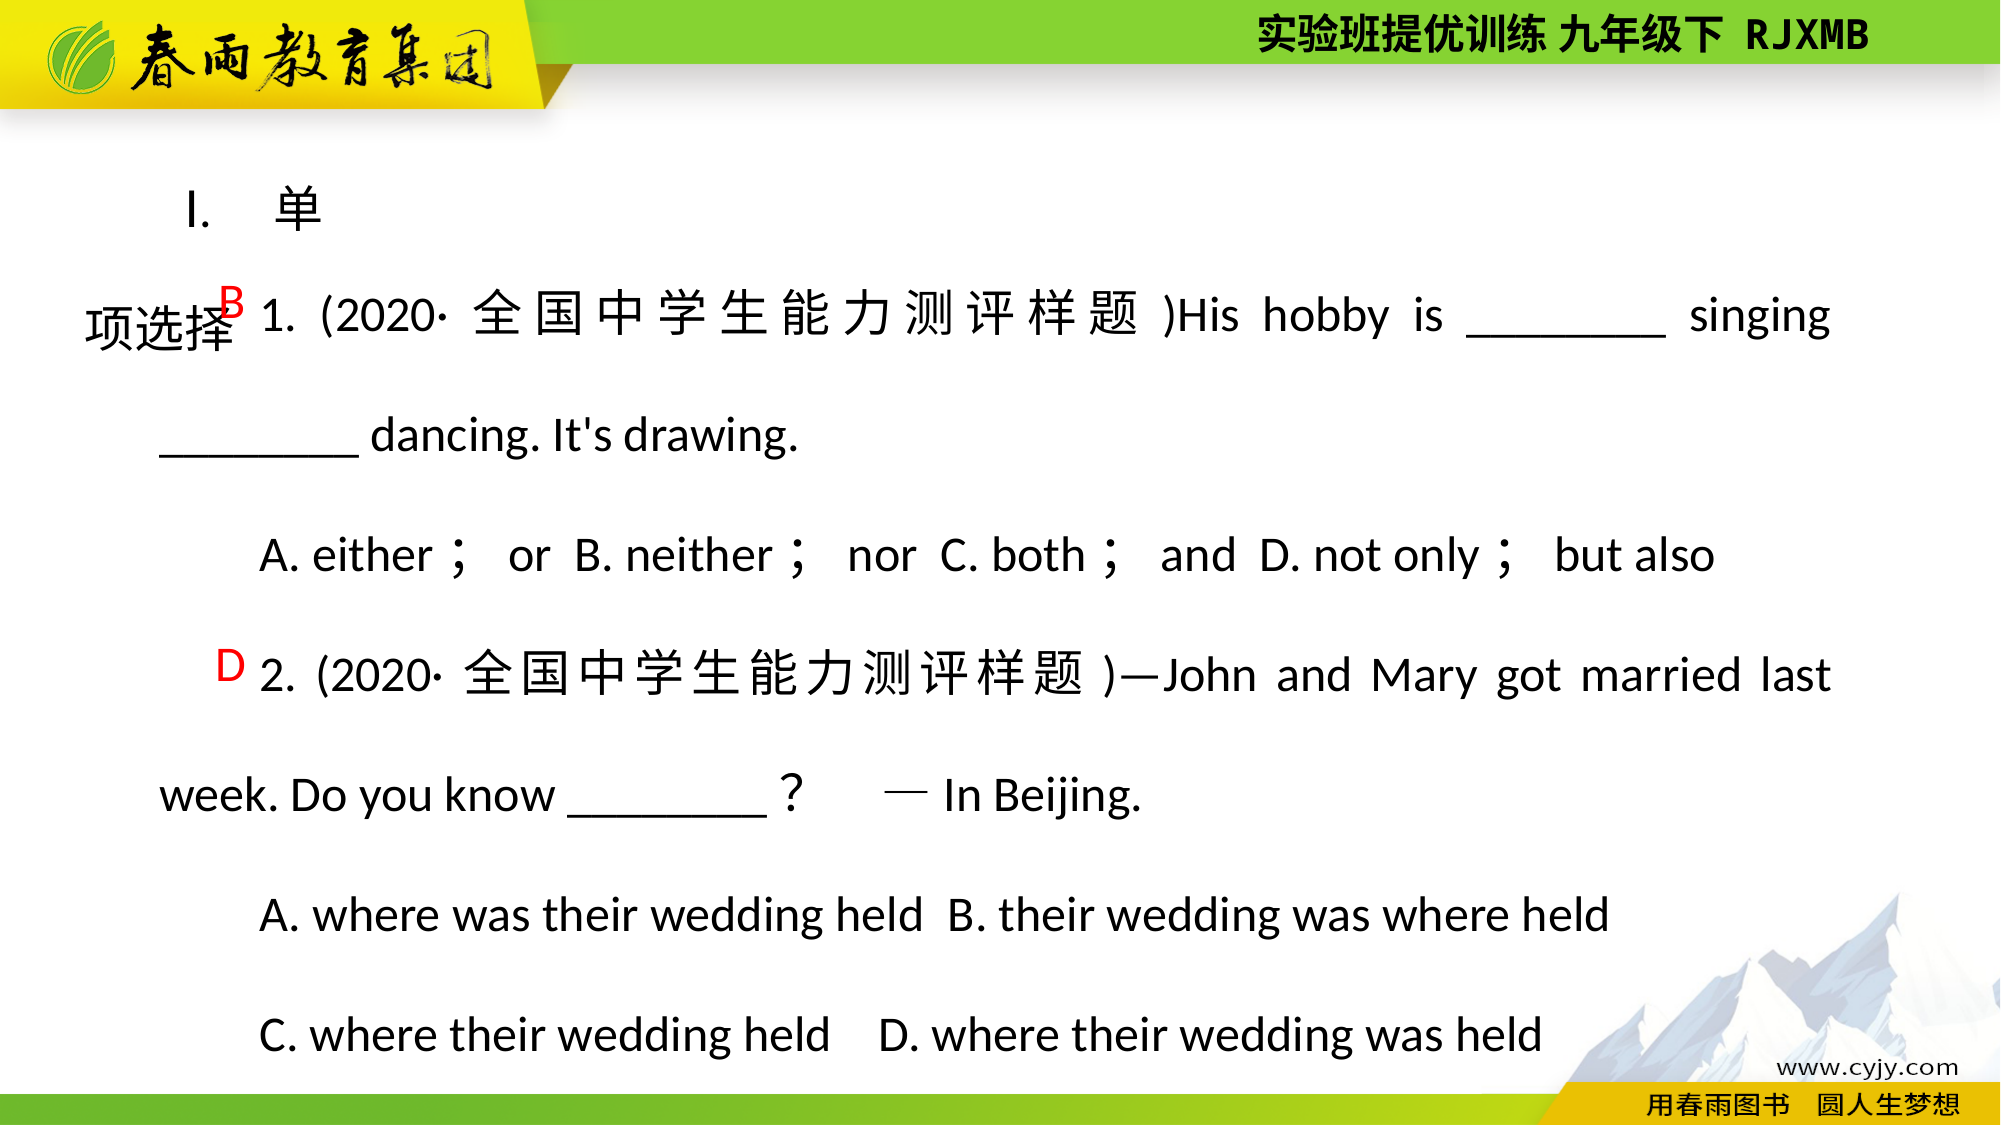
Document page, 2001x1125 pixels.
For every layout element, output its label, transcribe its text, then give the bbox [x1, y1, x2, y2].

text_box D [200, 624, 261, 699]
picture [0, 0, 2001, 1125]
text_box Ⅰ. 单项选择 [69, 110, 338, 246]
text_box 1. (2020·全国中学生能力测评样题)His hobby is ________ singing ________ dancing. It's drawing. A. either；or B. neither；nor C. both；and D. not only；but also 2. (2020·全国中学生能力测评样题)—John and Mary got married last week. Do you know ________？ —In Beijing. A. where was their wedding held B. their wedding was where held C. where their wedding held D. where their wedding was held [144, 213, 1847, 1069]
text_box B [203, 261, 319, 337]
